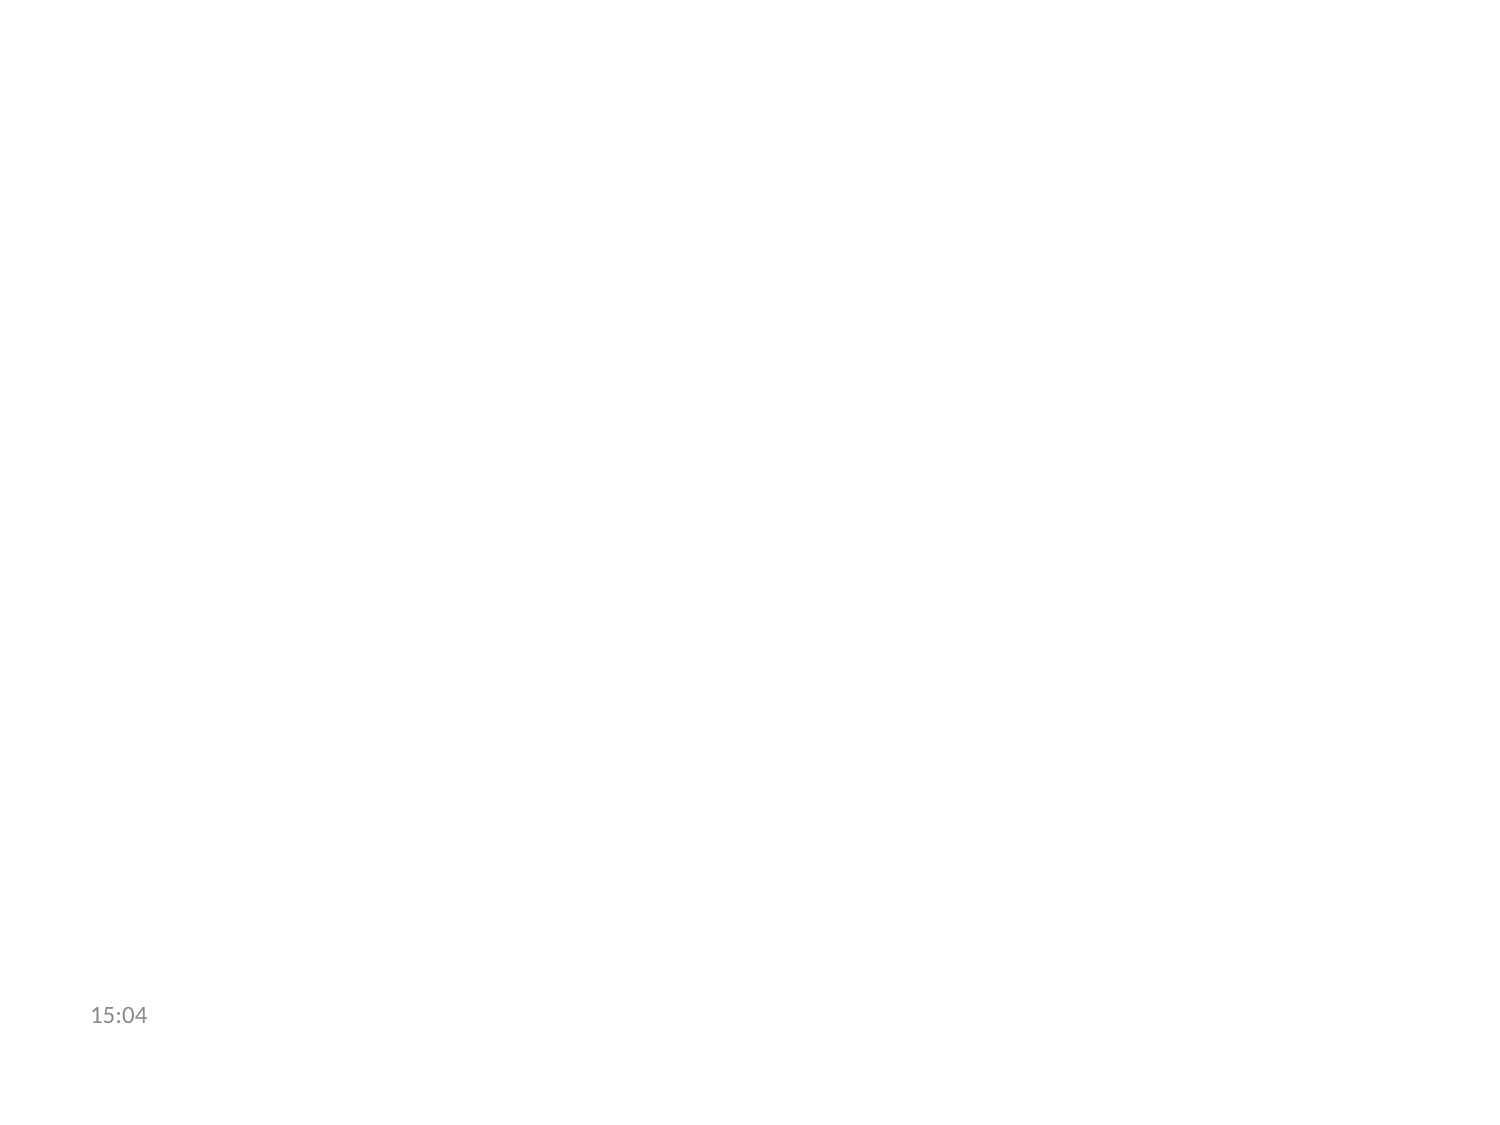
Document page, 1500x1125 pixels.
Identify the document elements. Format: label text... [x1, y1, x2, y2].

text_box 15:35 [75, 983, 425, 1044]
